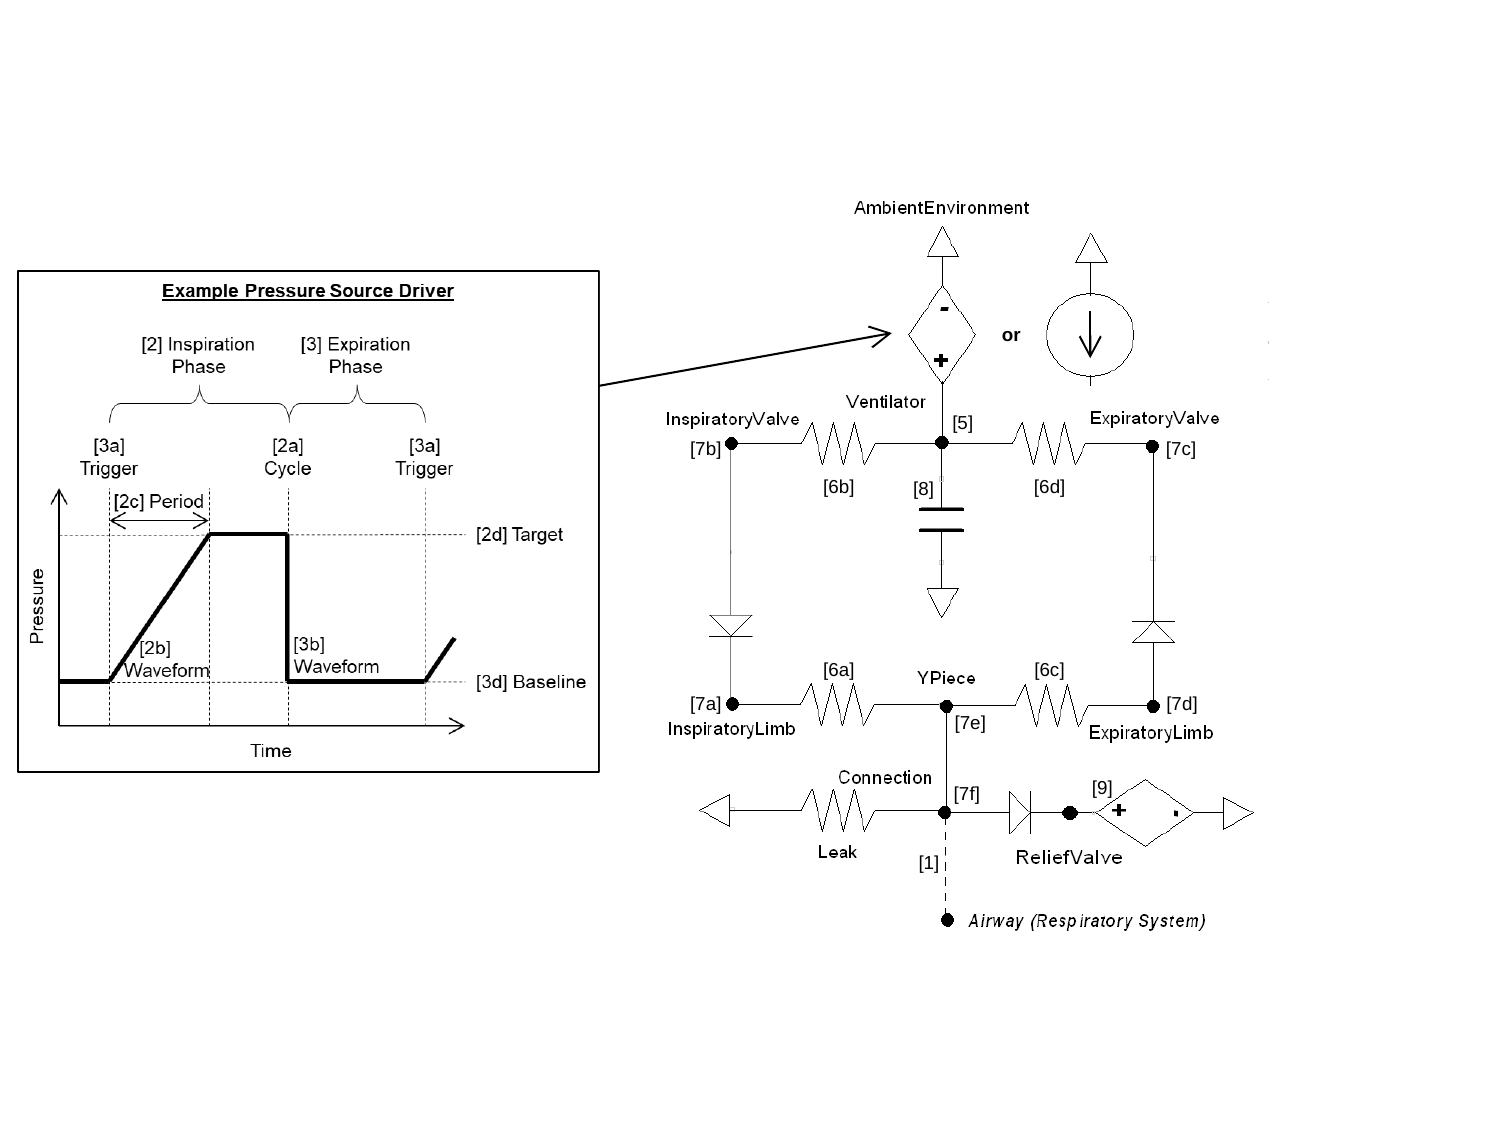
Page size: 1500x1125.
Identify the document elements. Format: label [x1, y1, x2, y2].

picture [18, 181, 1269, 944]
text_box [598, 332, 893, 387]
